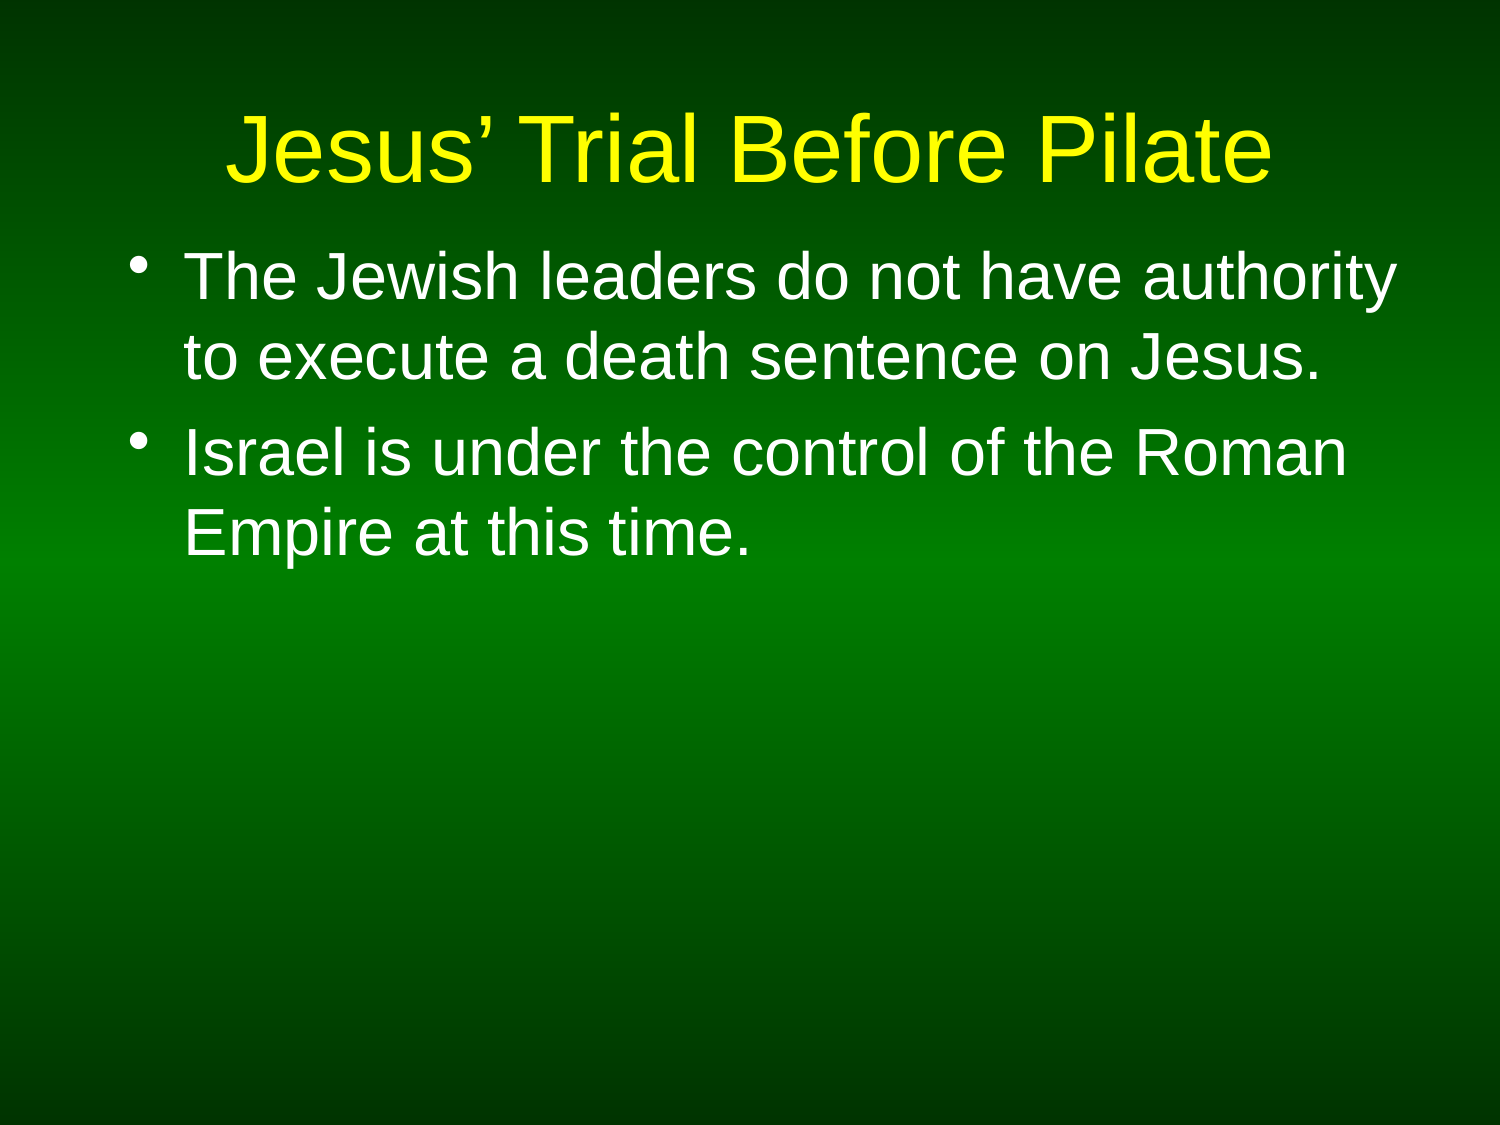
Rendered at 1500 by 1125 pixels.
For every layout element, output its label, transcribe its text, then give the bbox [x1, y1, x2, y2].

title Jesus’ Trial Before Pilate [37, 50, 1463, 238]
list The Jewish leaders do not have authority to execute a death sentence on Jesus. Israel is under the control of the Roman Empire at this time. [112, 224, 1463, 1125]
